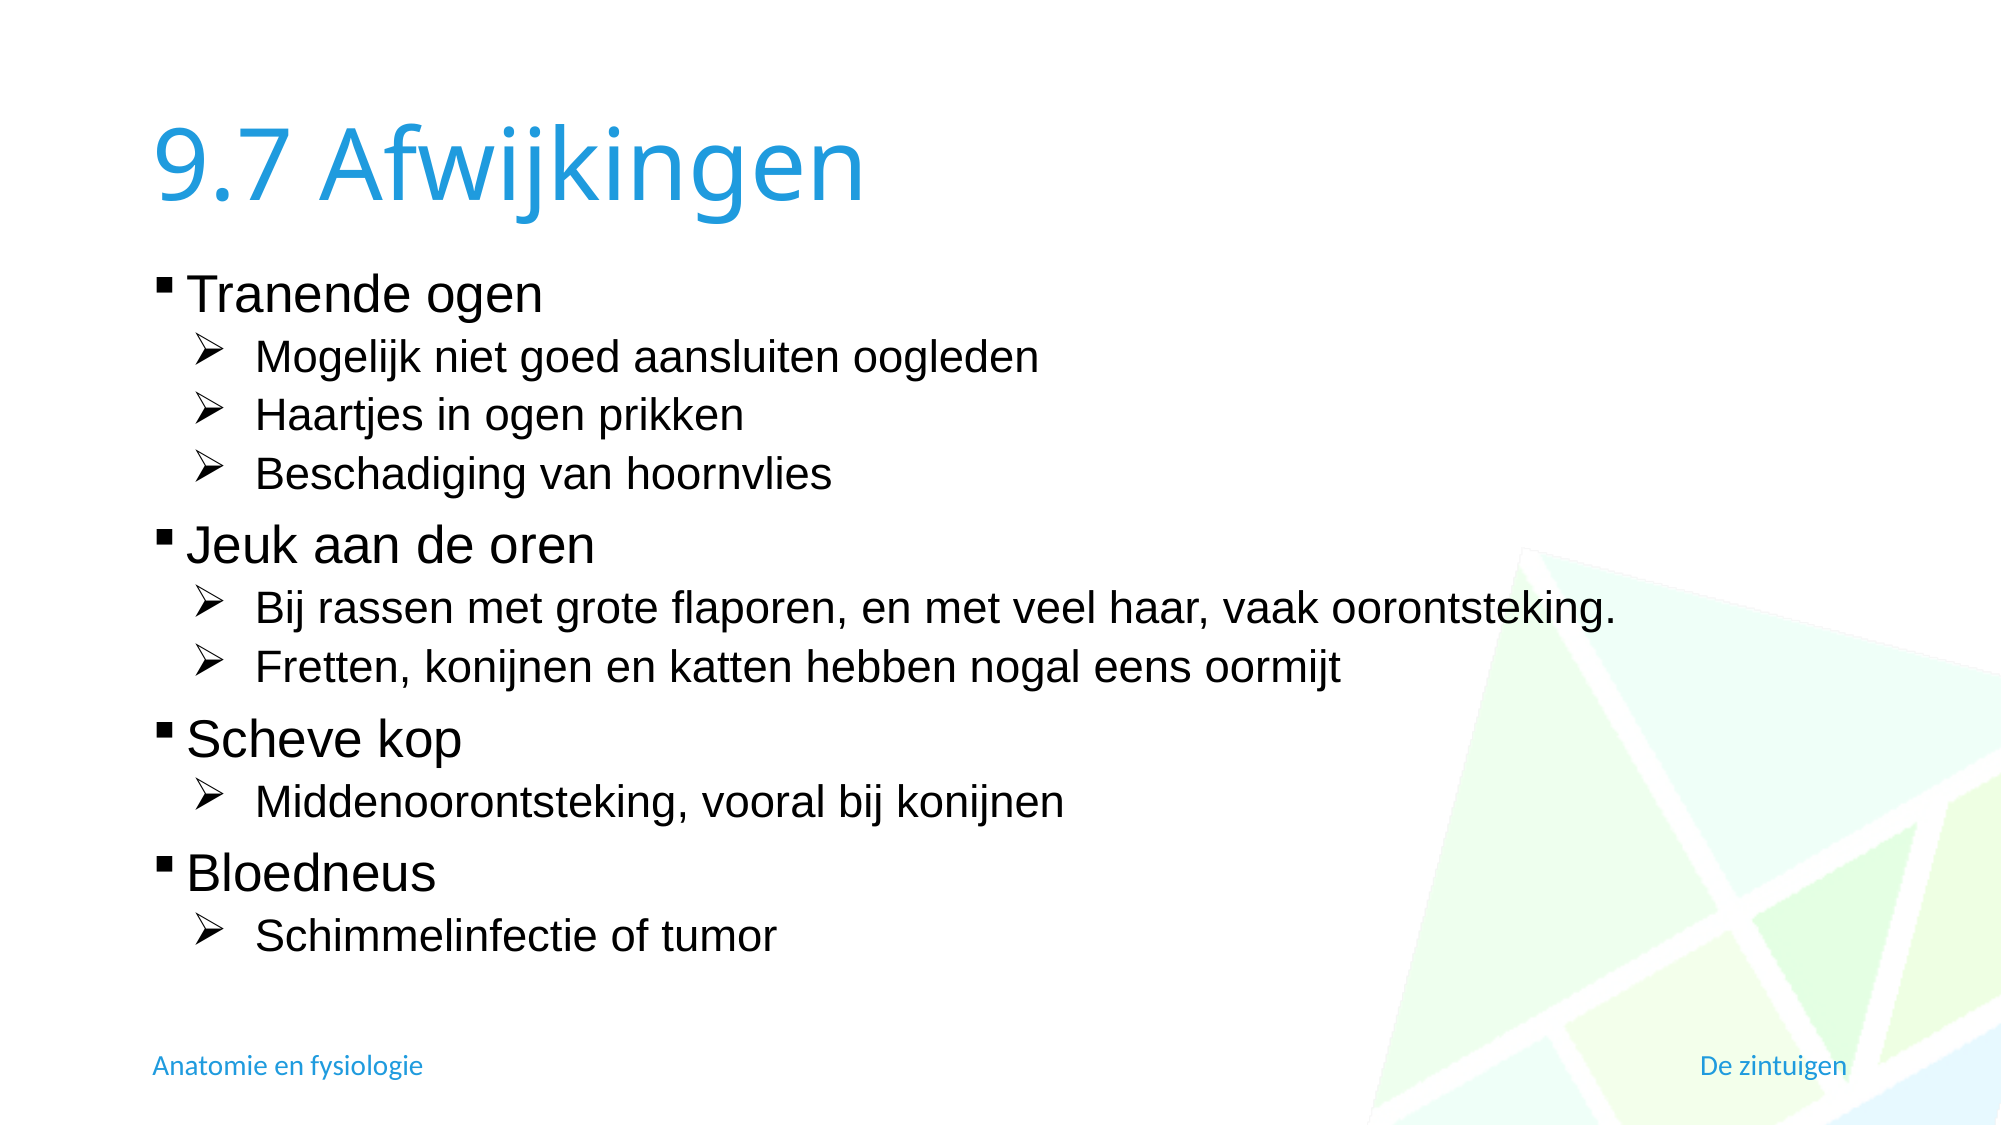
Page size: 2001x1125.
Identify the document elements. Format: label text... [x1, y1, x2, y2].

list Tranende ogen Mogelijk niet goed aansluiten oogleden Haartjes in ogen prikken Beschadiging van hoornvlies Jeuk aan de oren Bij rassen met grote flaporen, en met veel haar, vaak oorontsteking. Fretten, konijnen en katten hebben nogal eens oormijt Scheve kop Middenoorontsteking, vooral bij konijnen Bloedneus Schimmelinfectie of tumor [137, 259, 1863, 973]
title 9.7 Afwijkingen [137, 59, 1863, 259]
list De zintuigen [1412, 1042, 1863, 1103]
list Anatomie en fysiologie [137, 1042, 588, 1103]
